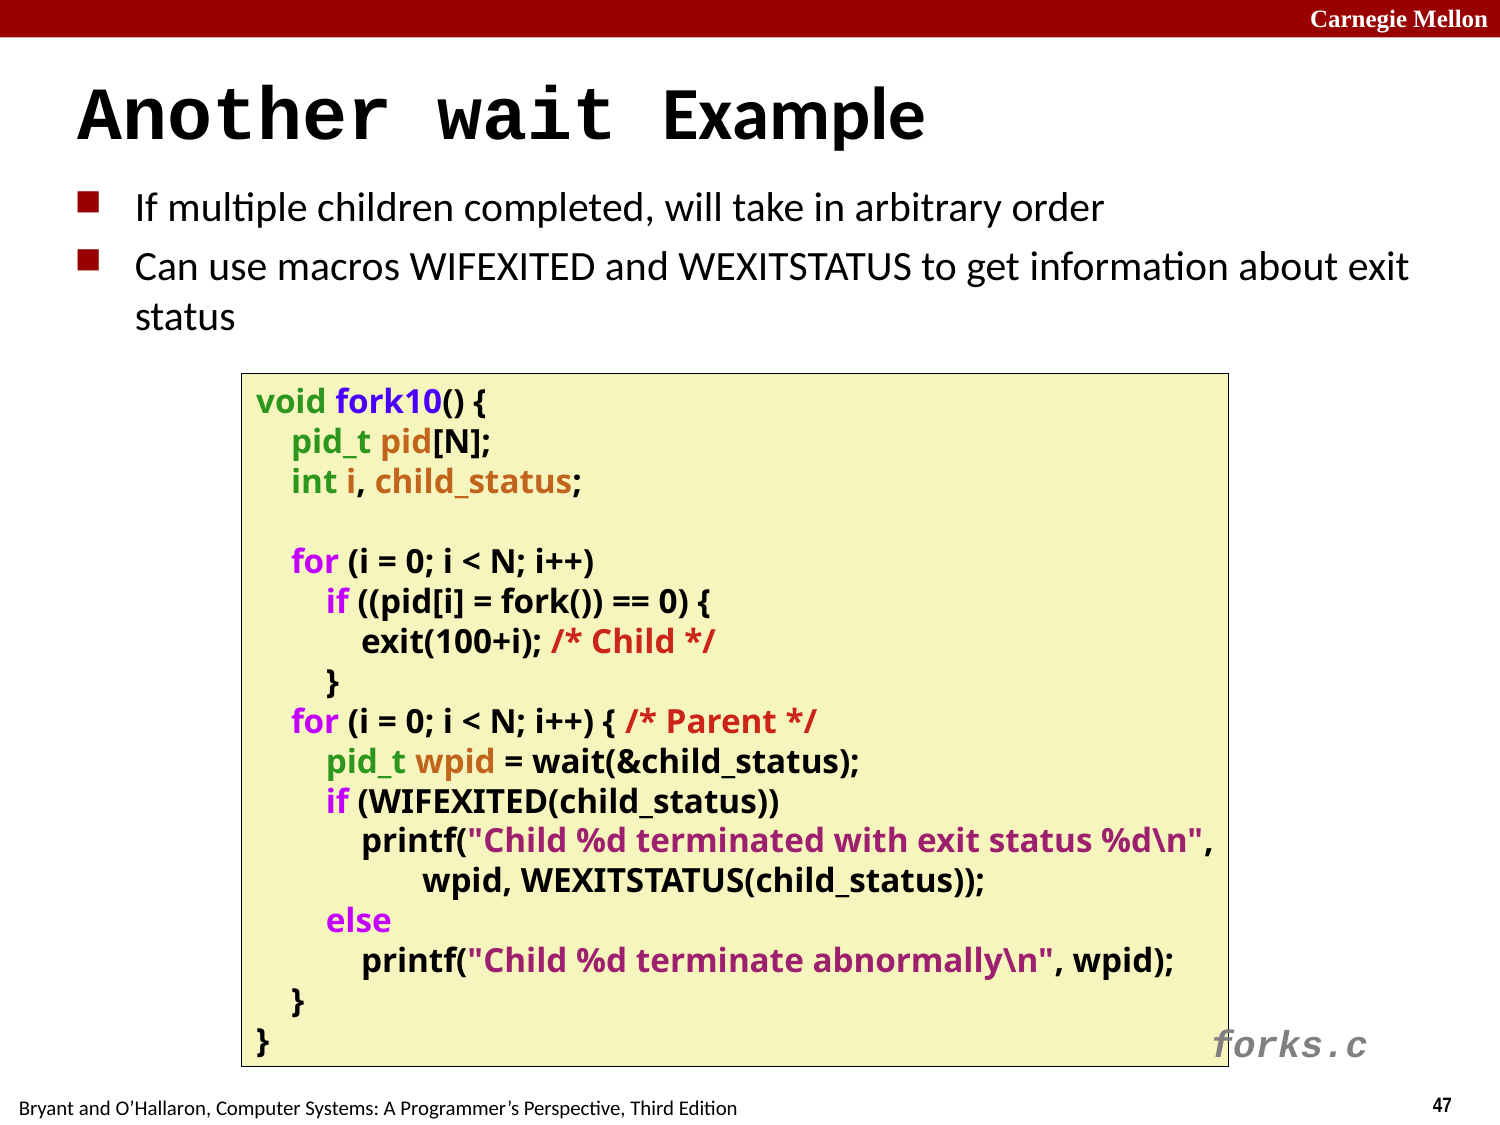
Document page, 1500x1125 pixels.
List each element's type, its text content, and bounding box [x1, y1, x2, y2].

list If multiple children completed, will take in arbitrary order Can use macros WIFEXITED and WEXITSTATUS to get information about exit status [63, 172, 1427, 376]
text_box forks.c [1195, 1016, 1384, 1074]
title Another wait Example [62, 62, 1138, 157]
text_box void fork10() { pid_t pid[N]; int i, child_status; for (i = 0; i < N; i++) if ((pid[i] = fork()) == 0) { exit(100+i); /* Child */ } for (i = 0; i < N; i++) { /* Parent */ pid_t wpid = wait(&child_status); if (WIFEXITED(child_status)) printf("Child %d terminated with exit status %d\n", wpid, WEXITSTATUS(child_status)); else printf("Child %d terminate abnormally\n", wpid); } } [241, 373, 1229, 1067]
